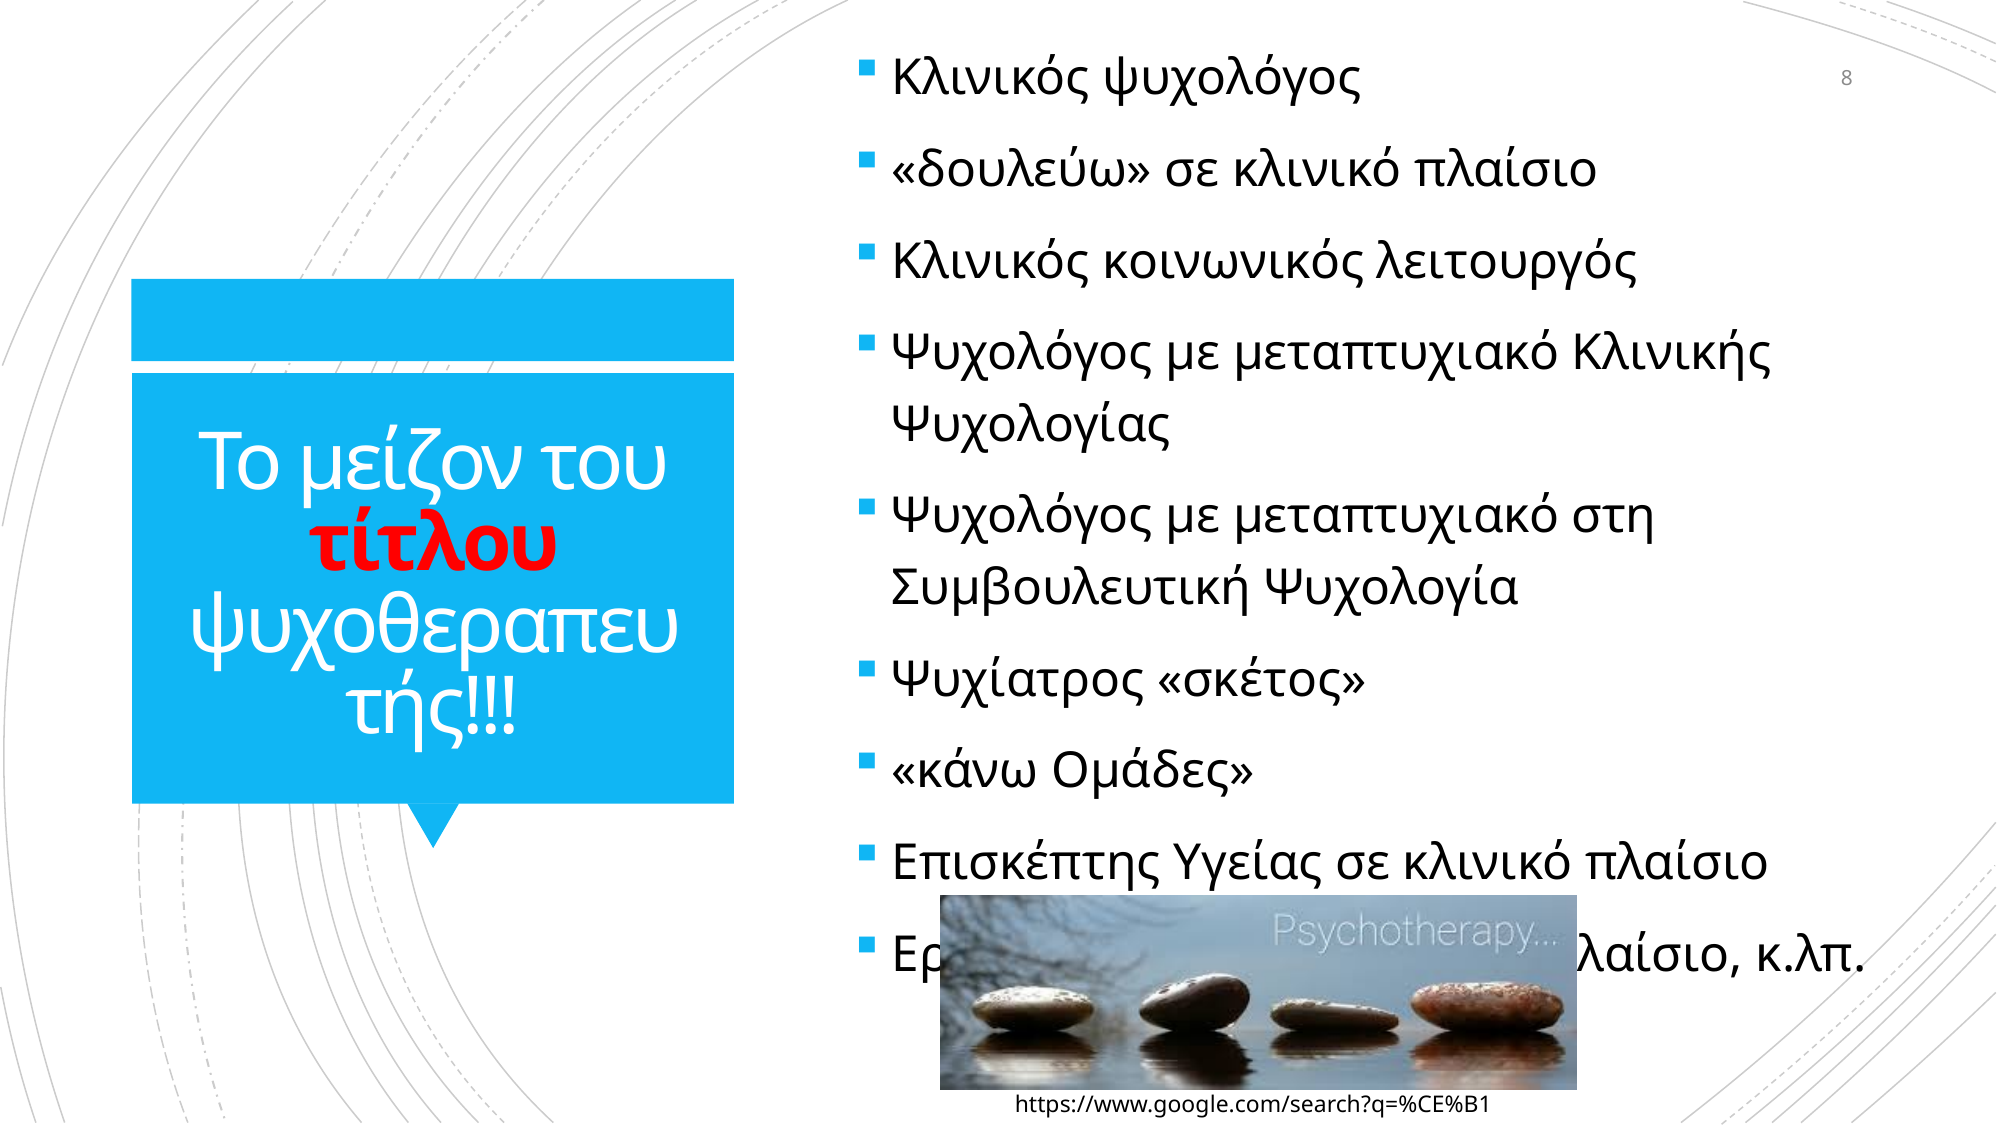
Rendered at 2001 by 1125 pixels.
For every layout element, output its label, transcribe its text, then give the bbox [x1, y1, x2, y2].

list Κλινικός ψυχολόγος «δουλεύω» σε κλινικό πλαίσιο Κλινικός κοινωνικός λειτουργός Ψυχολόγος με μεταπτυχιακό Κλινικής Ψυχολογίας Ψυχολόγος με μεταπτυχιακό στη Συμβουλευτική Ψυχολογία Ψυχίατρος «σκέτος» «κάνω Ομάδες» Επισκέπτης Υγείας σε κλινικό πλαίσιο Εργοθεραπευτής σε κλινικό πλαίσιο, κ.λπ. [839, 25, 1954, 993]
slide_number 8 [1717, 52, 1868, 105]
text_box https://www.google.com/search?q=%CE%B1 [999, 1082, 2000, 1125]
picture [940, 895, 1577, 1090]
title Το μείζον του τίτλου ψυχοθεραπευτής!!! [145, 385, 720, 789]
